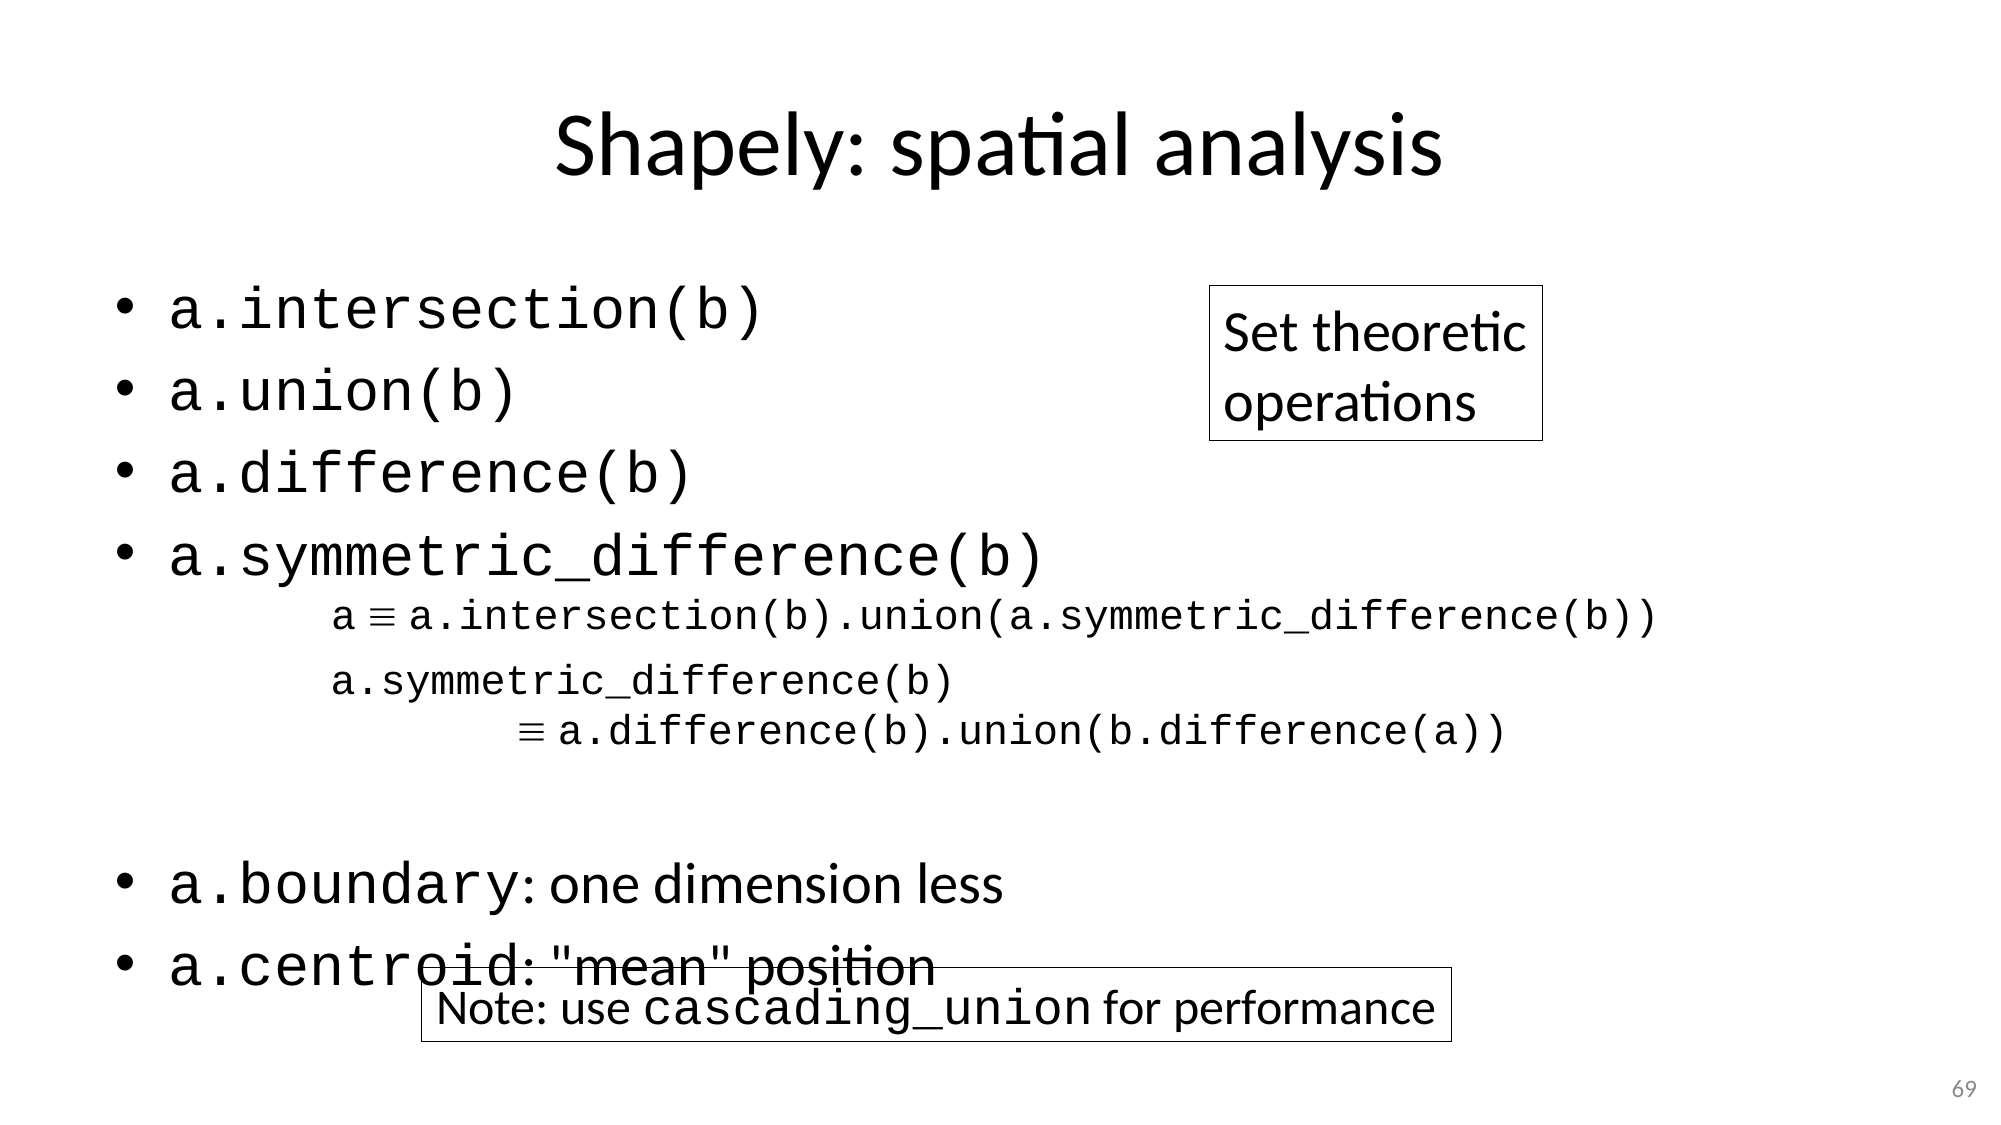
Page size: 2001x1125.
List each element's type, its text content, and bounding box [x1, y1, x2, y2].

text_box Set theoretic operations [1209, 285, 1543, 441]
text_box a.symmetric_difference(b)  a.difference(b).union(b.difference(a)) [315, 645, 1523, 761]
text_box a  a.intersection(b).union(a.symmetric_difference(b)) [316, 580, 1674, 645]
text_box Note: use cascading_union for performance [421, 967, 1452, 1042]
title Shapely: spatial analysis [99, 45, 1900, 233]
list a.intersection(b) a.union(b) a.difference(b) a.symmetric_difference(b) a.boundary: one dimension less a.centroid: "mean" position [99, 262, 1900, 1005]
slide_number 69 [1525, 1057, 1993, 1118]
